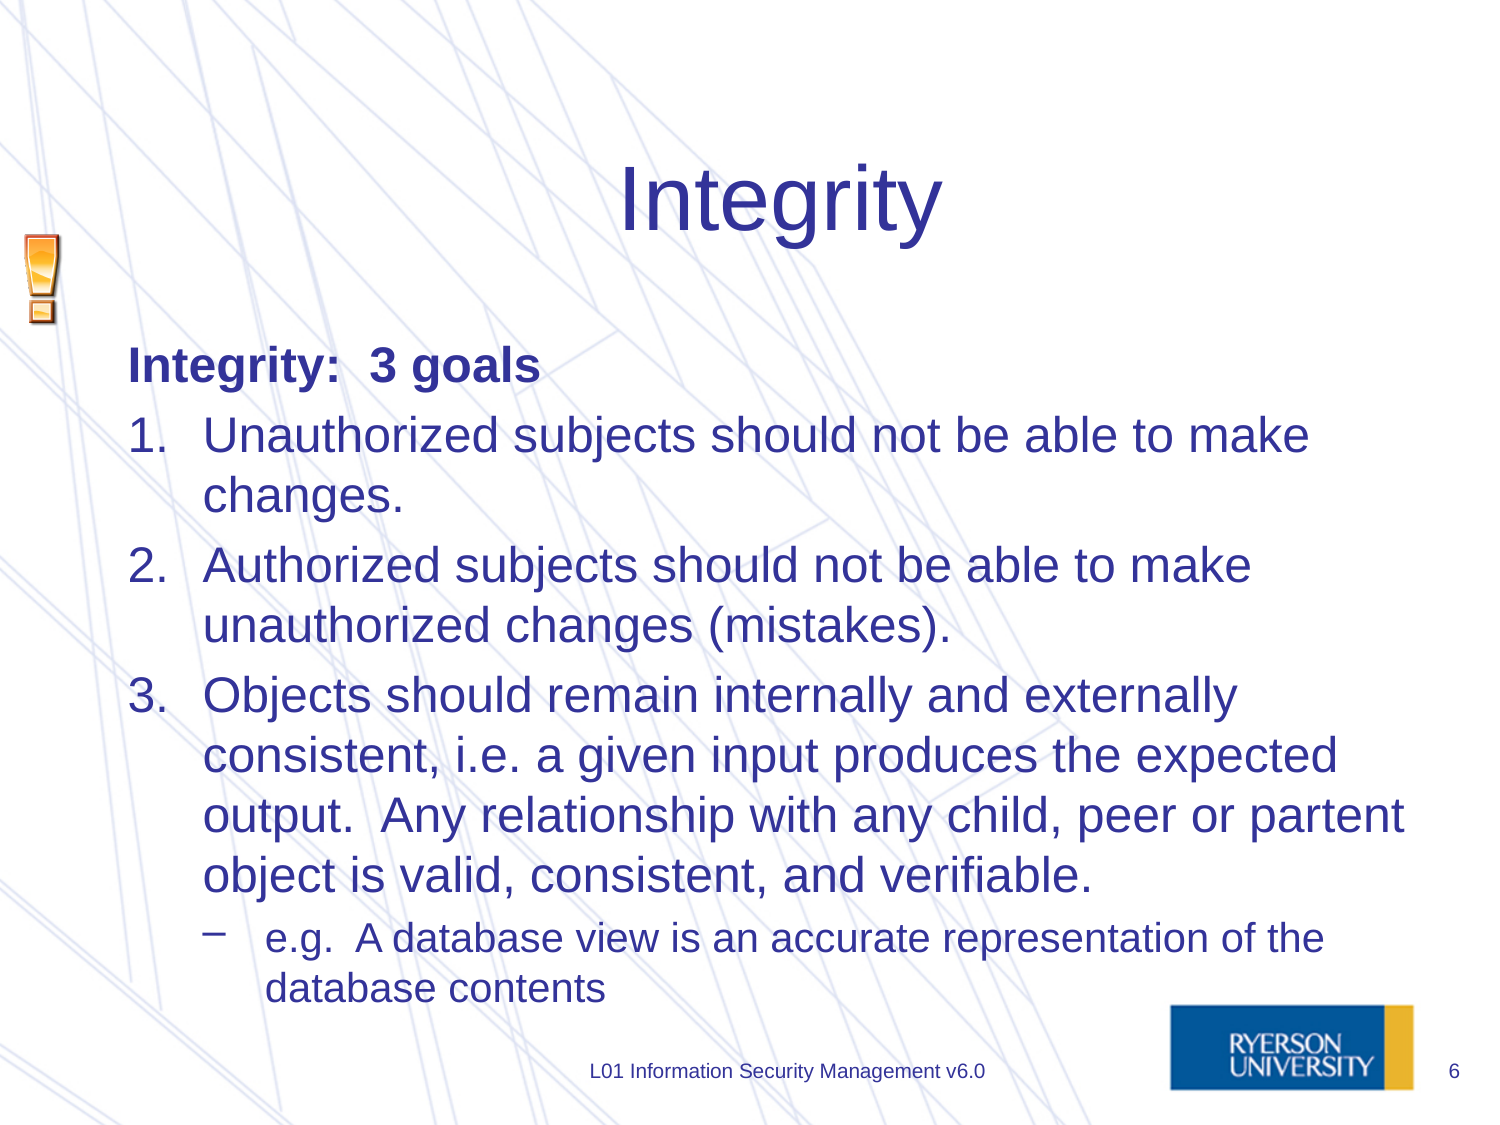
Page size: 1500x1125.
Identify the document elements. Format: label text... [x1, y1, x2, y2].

title Integrity [112, 99, 1451, 288]
list Integrity: 3 goals Unauthorized subjects should not be able to make changes. Authorized subjects should not be able to make unauthorized changes (mistakes). Objects should remain internally and externally consistent, i.e. a given input produces the expected output. Any relationship with any child, peer or partent object is valid, consistent, and verifiable. e.g. A database view is an accurate representation of the database contents [112, 324, 1451, 1001]
slide_number 6 [1399, 1049, 1476, 1113]
footer L01 Information Security Management v6.0 [449, 1049, 1126, 1113]
picture [0, 0, 1500, 1125]
